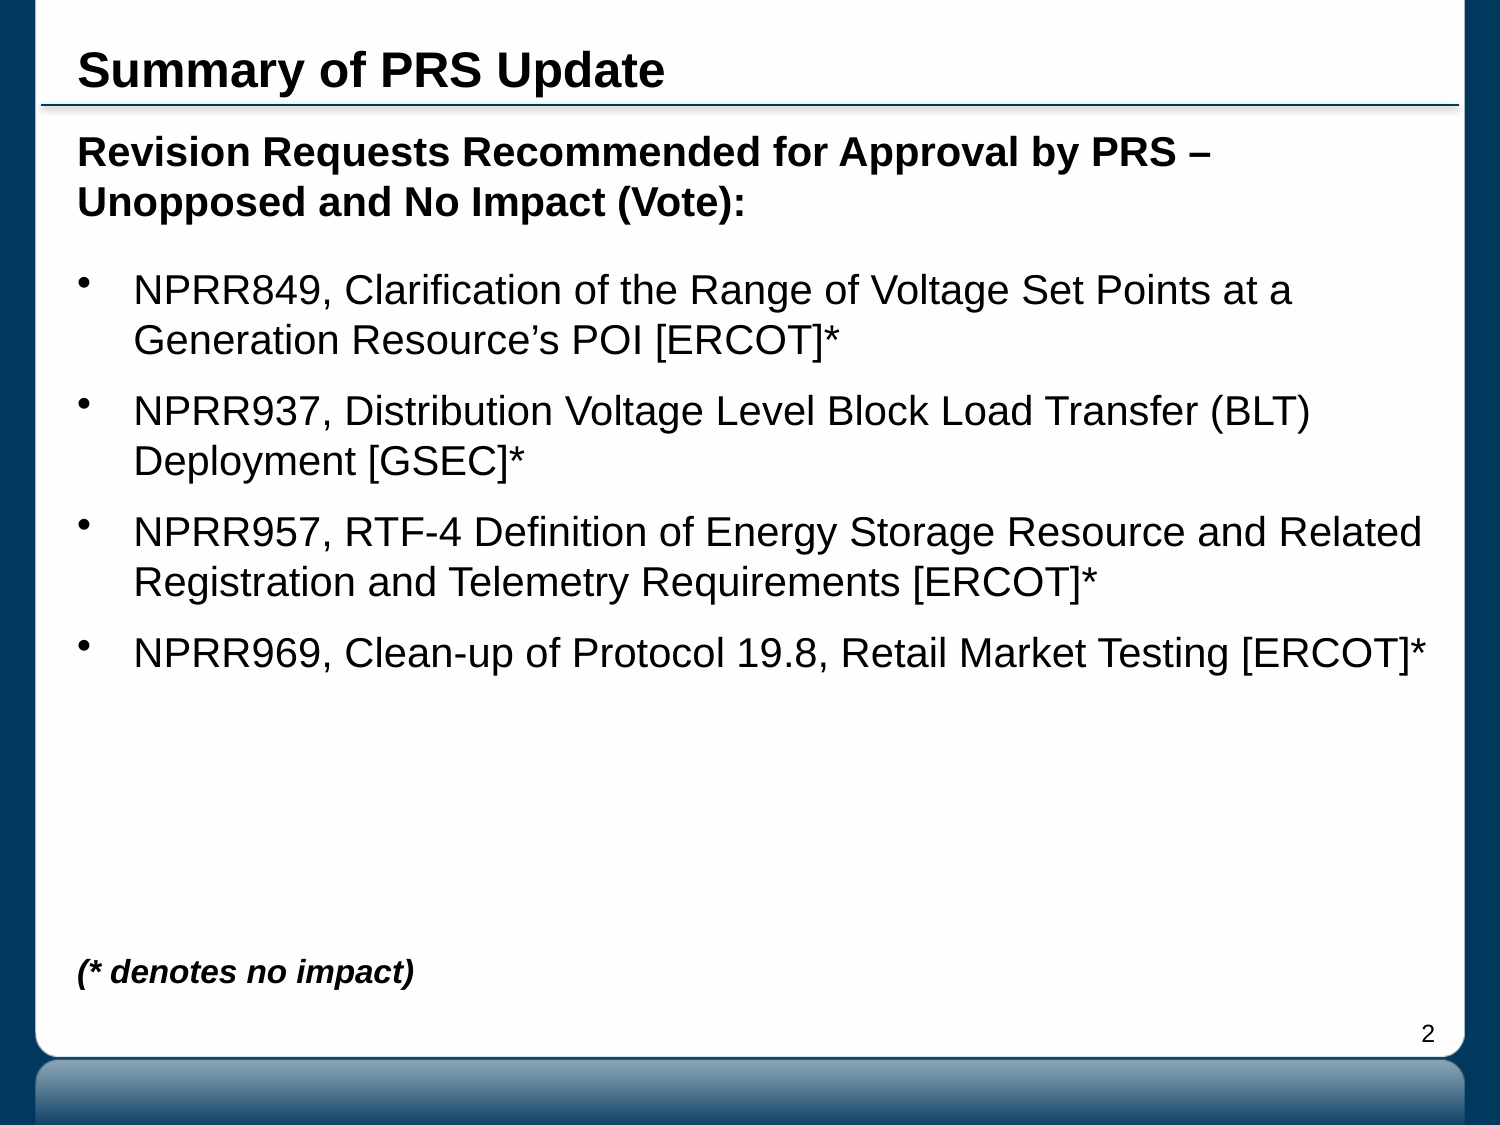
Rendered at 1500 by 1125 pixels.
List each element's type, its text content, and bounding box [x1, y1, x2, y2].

picture [35, 0, 1465, 1125]
title Summary of PRS Update [62, 29, 1450, 106]
text_box Revision Requests Recommended for Approval by PRS – Unopposed and No Impact (Vote): NPRR849, Clarification of the Range of Voltage Set Points at a Generation Resource’s POI [ERCOT]* NPRR937, Distribution Voltage Level Block Load Transfer (BLT) Deployment [GSEC]* NPRR957, RTF-4 Definition of Energy Storage Resource and Related Registration and Telemetry Requirements [ERCOT]* NPRR969, Clean-up of Protocol 19.8, Retail Market Testing [ERCOT]* (* denotes no impact) [62, 117, 1450, 1027]
